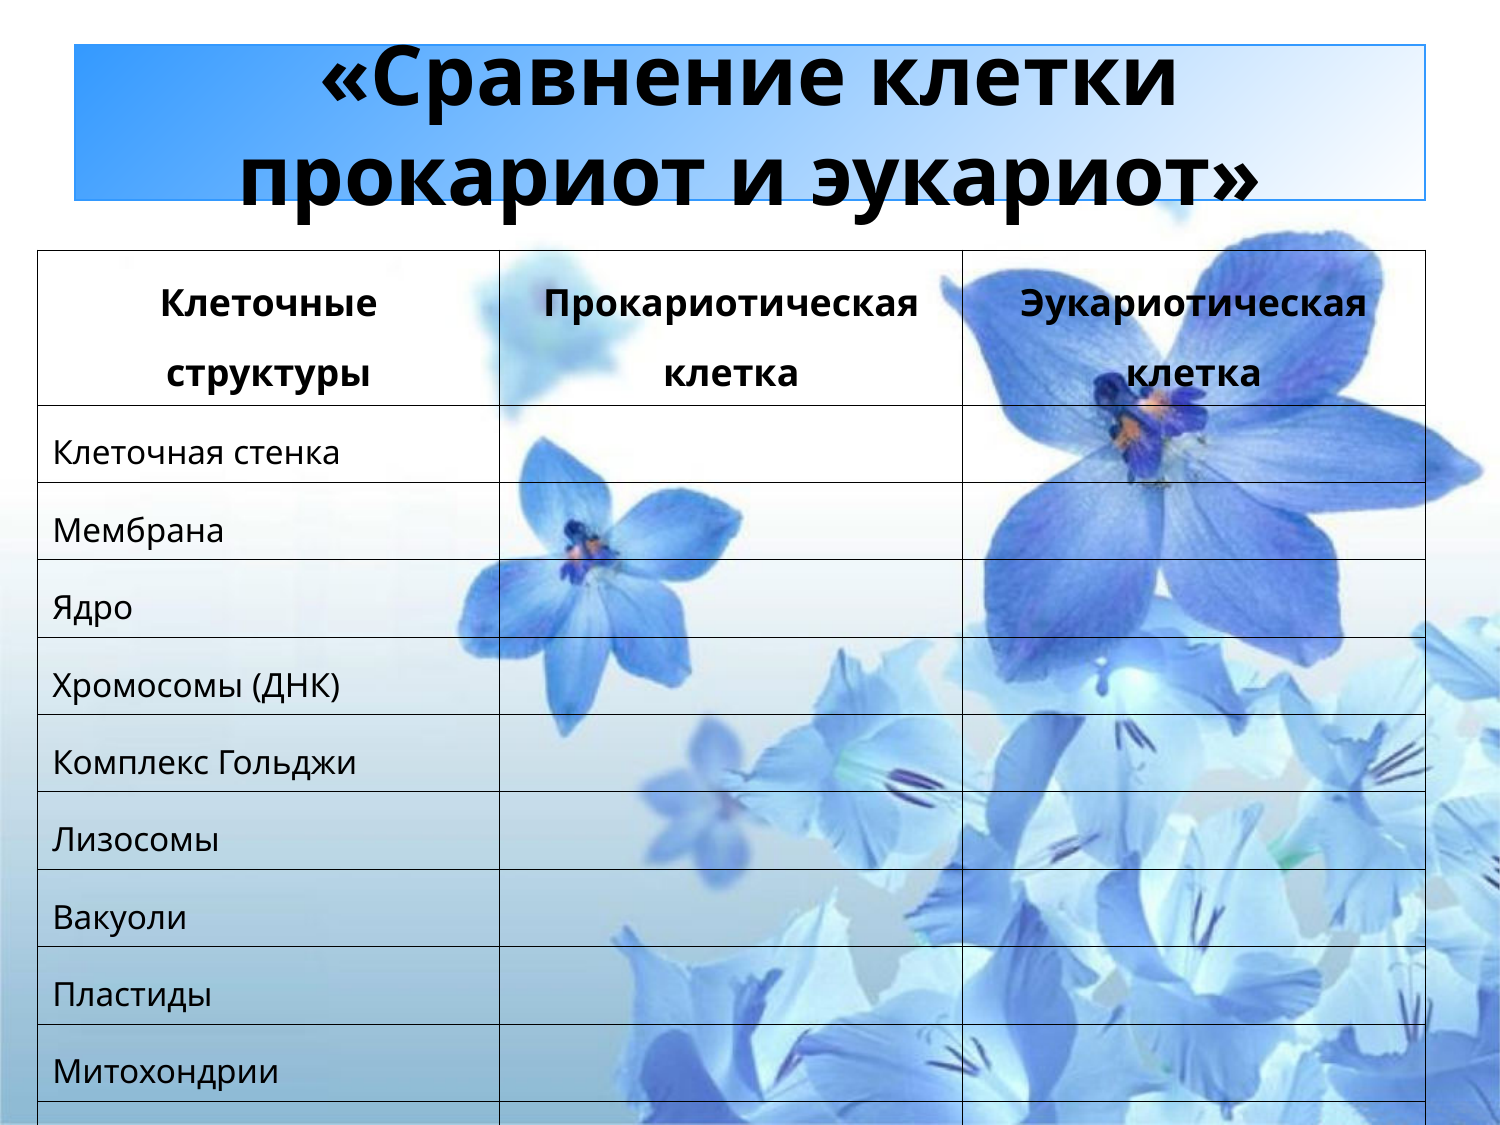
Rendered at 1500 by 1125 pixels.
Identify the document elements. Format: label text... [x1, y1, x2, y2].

table_cell Мембрана [38, 483, 499, 559]
table_cell [500, 715, 962, 791]
table_header Прокариотическая клетка [500, 251, 962, 405]
table_cell [963, 870, 1425, 946]
table_cell [500, 406, 962, 482]
table_cell [963, 715, 1425, 791]
table_cell Лизосомы [38, 792, 499, 869]
table_cell [500, 560, 962, 637]
table_cell [963, 1102, 1425, 1125]
table_cell Комплекс Гольджи [38, 715, 499, 791]
table_cell Вакуоли [38, 870, 499, 946]
table_header Клеточные структуры [38, 251, 499, 405]
table_header Эукариотическая клетка [963, 251, 1425, 405]
table_cell [963, 792, 1425, 869]
table_cell [500, 1102, 962, 1125]
table_cell Пластиды [38, 947, 499, 1024]
table_cell Хромосомы (ДНК) [38, 638, 499, 714]
table_cell [963, 947, 1425, 1024]
table_cell Митохондрии [38, 1025, 499, 1101]
table_cell [963, 1025, 1425, 1101]
table_cell [963, 638, 1425, 714]
table_cell [963, 560, 1425, 637]
picture [0, 0, 1500, 1125]
table_cell [500, 638, 962, 714]
table_cell [500, 870, 962, 946]
table_cell [500, 947, 962, 1024]
table_cell [500, 1025, 962, 1101]
table_cell Ядро [38, 560, 499, 637]
table_cell [500, 483, 962, 559]
table_cell Мезосомы [38, 1102, 499, 1125]
table_cell [500, 792, 962, 869]
table_cell [963, 406, 1425, 482]
text_box «Сравнение клетки прокариот и эукариот» [74, 45, 1425, 200]
table_cell [963, 483, 1425, 559]
table_cell Клеточная стенка [38, 406, 499, 482]
